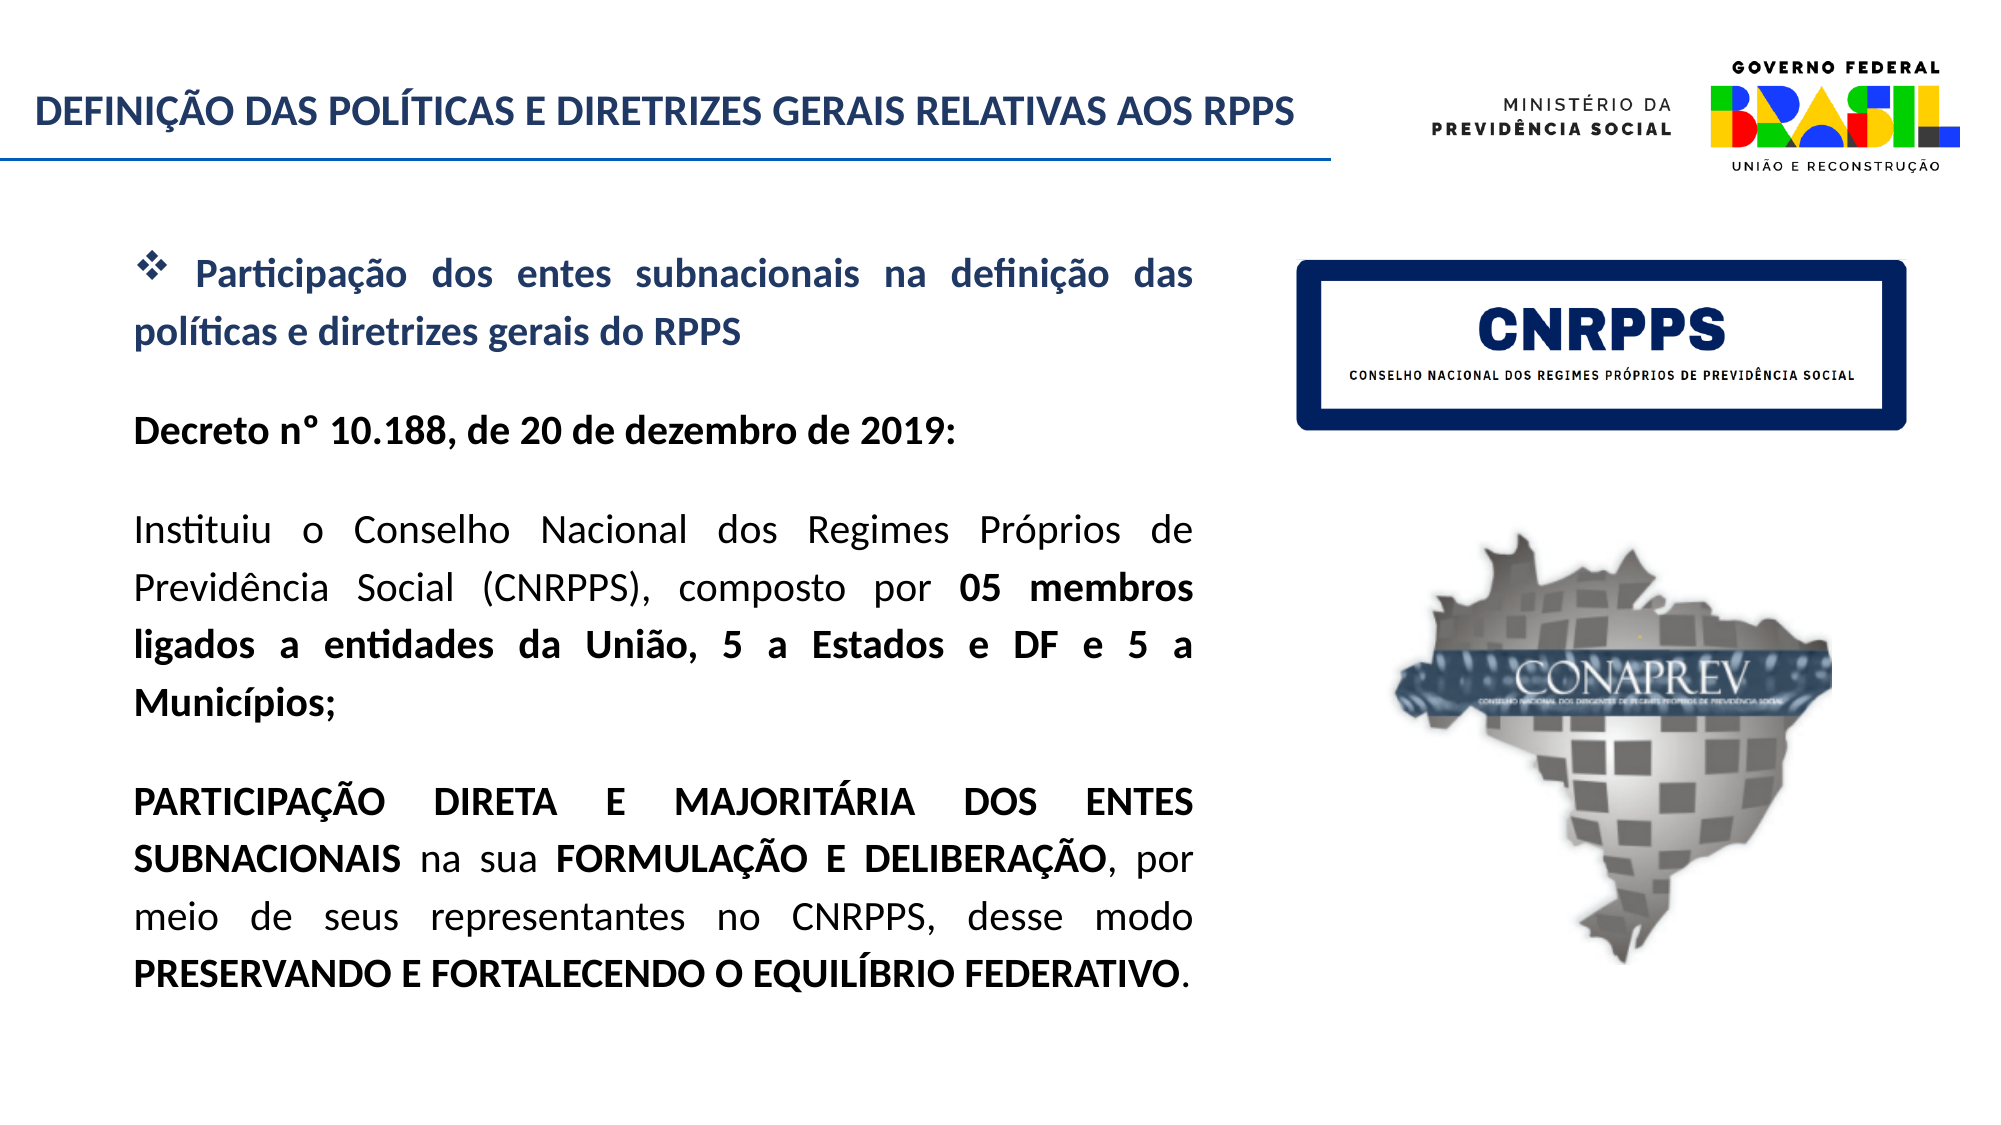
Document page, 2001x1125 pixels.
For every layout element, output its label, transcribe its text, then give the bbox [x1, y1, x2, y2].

text_box Participação dos entes subnacionais na definição das políticas e diretrizes gerais do RPPS Decreto nº 10.188, de 20 de dezembro de 2019: Instituiu o Conselho Nacional dos Regimes Próprios de Previdência Social (CNRPPS), composto por 05 membros ligados a entidades da União, 5 a Estados e DF e 5 a Municípios; PARTICIPAÇÃO DIRETA E MAJORITÁRIA DOS ENTES SUBNACIONAIS na sua FORMULAÇÃO E DELIBERAÇÃO, por meio de seus representantes no CNRPPS, desse modo PRESERVANDO E FORTALECENDO O EQUILÍBRIO FEDERATIVO. [118, 230, 1210, 895]
text_box definição das políticas e diretrizes gerais relativas aos RPPS [0, 48, 1331, 158]
picture [1369, 520, 1832, 965]
picture [1290, 255, 1910, 432]
picture [1431, 61, 1960, 173]
